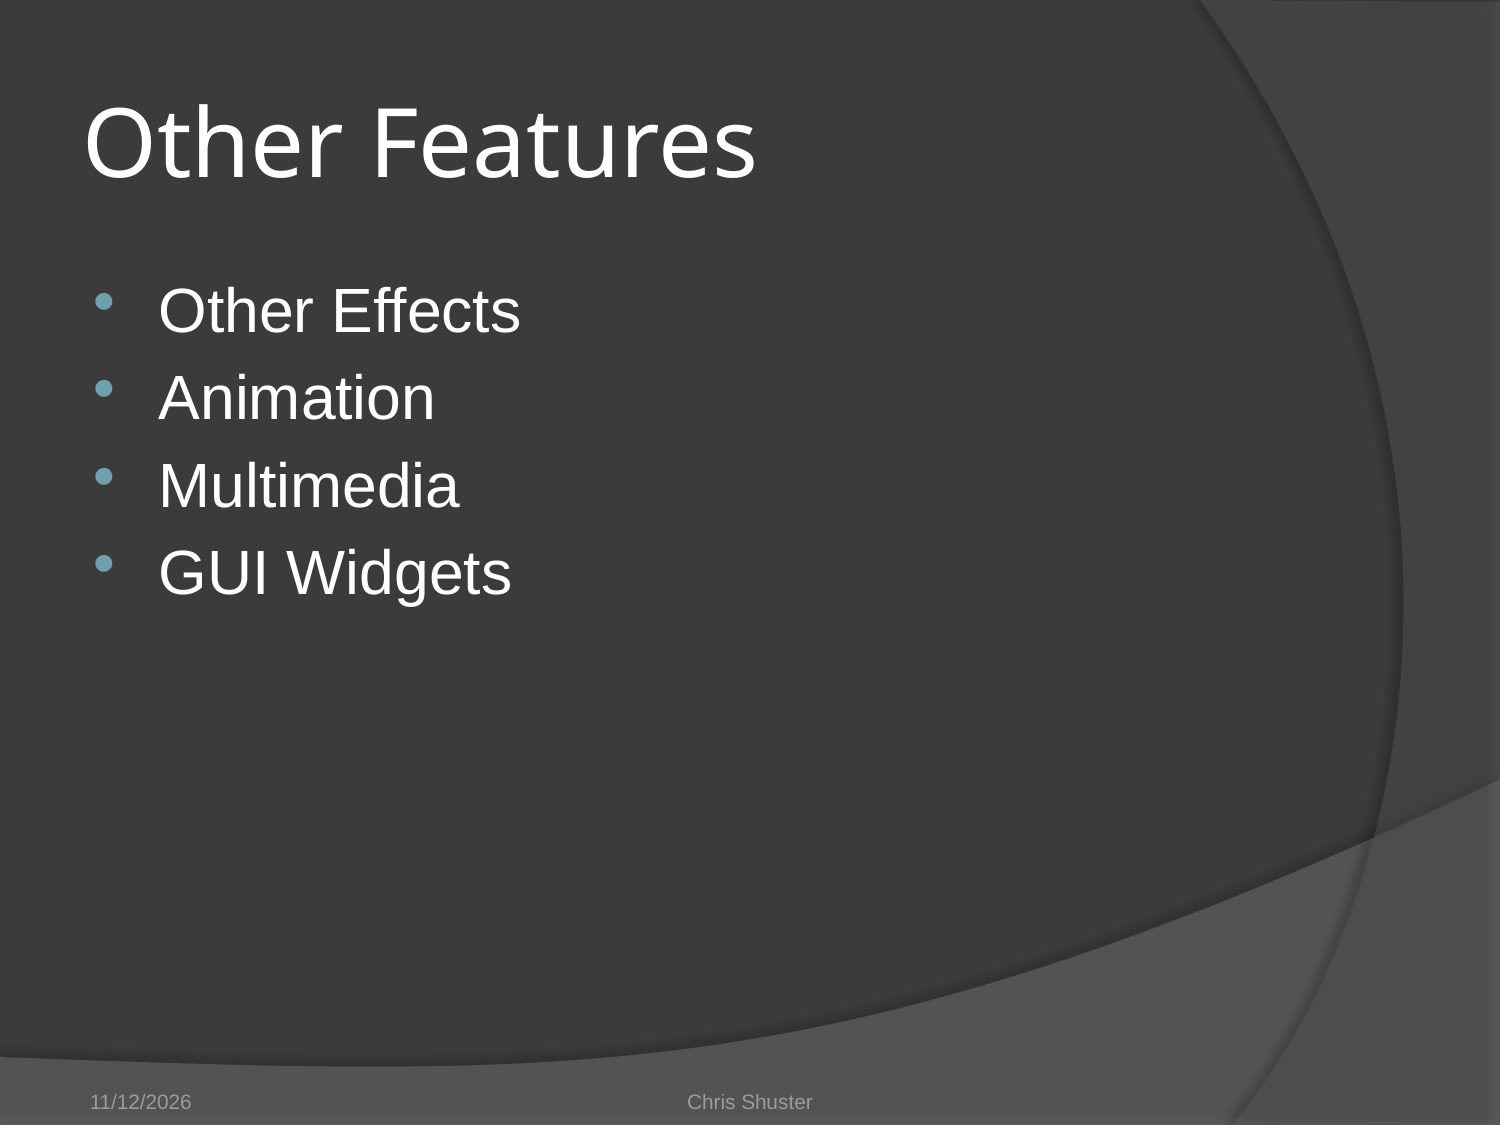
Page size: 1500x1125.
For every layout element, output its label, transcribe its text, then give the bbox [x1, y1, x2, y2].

title Other Features [75, 45, 1300, 233]
footer Chris Shuster [512, 1053, 988, 1114]
list Other Effects Animation Multimedia GUI Widgets [75, 262, 1300, 1005]
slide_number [75, 1053, 425, 1114]
